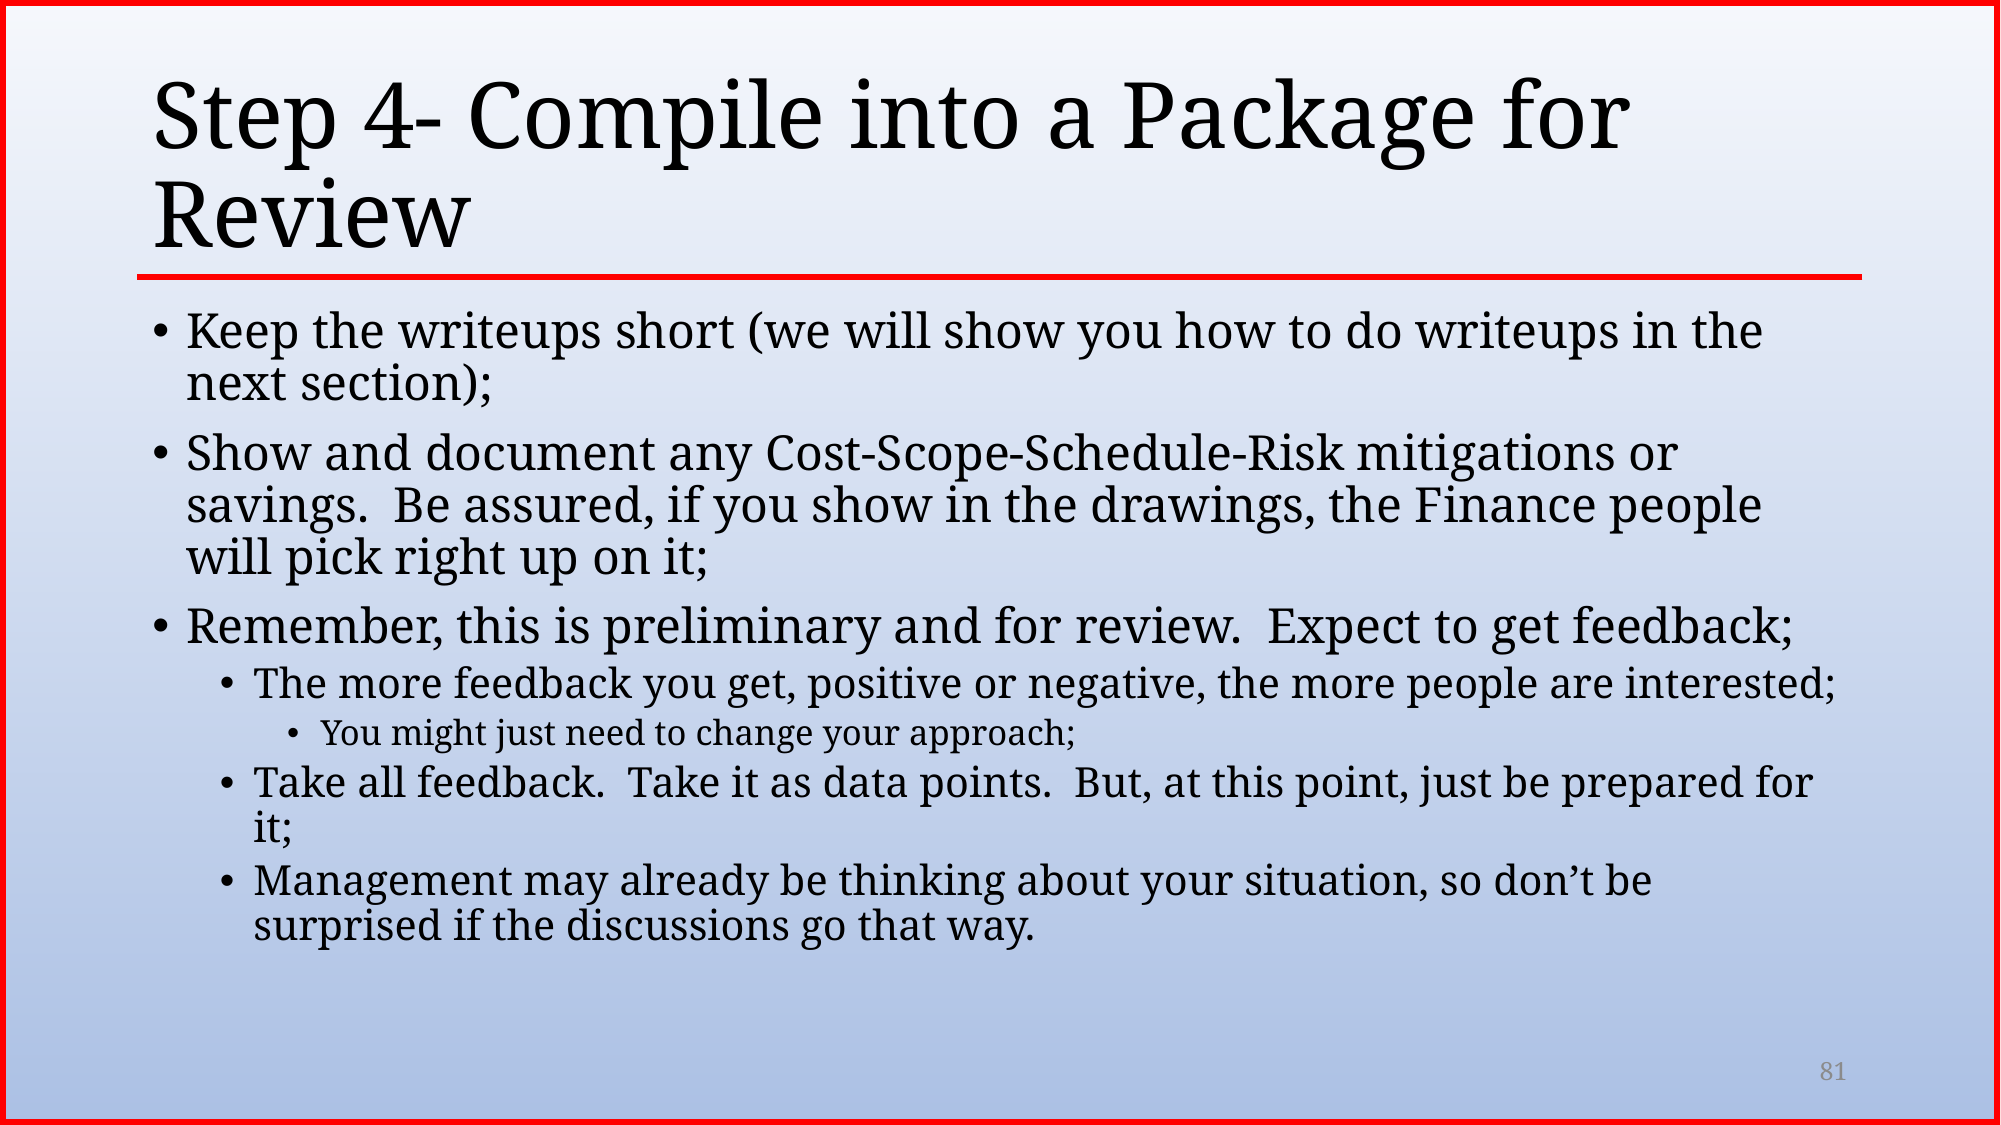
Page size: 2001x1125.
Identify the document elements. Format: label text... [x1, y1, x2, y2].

list Keep the writeups short (we will show you how to do writeups in the next section); Show and document any Cost-Scope-Schedule-Risk mitigations or savings. Be assured, if you show in the drawings, the Finance people will pick right up on it; Remember, this is preliminary and for review. Expect to get feedback; The more feedback you get, positive or negative, the more people are interested; You might just need to change your approach; Take all feedback. Take it as data points. But, at this point, just be prepared for it; Management may already be thinking about your situation, so don’t be surprised if the discussions go that way. [137, 299, 1863, 1014]
slide_number 81 [1412, 1042, 1863, 1103]
title Step 4- Compile into a Package for Review [137, 59, 1863, 278]
